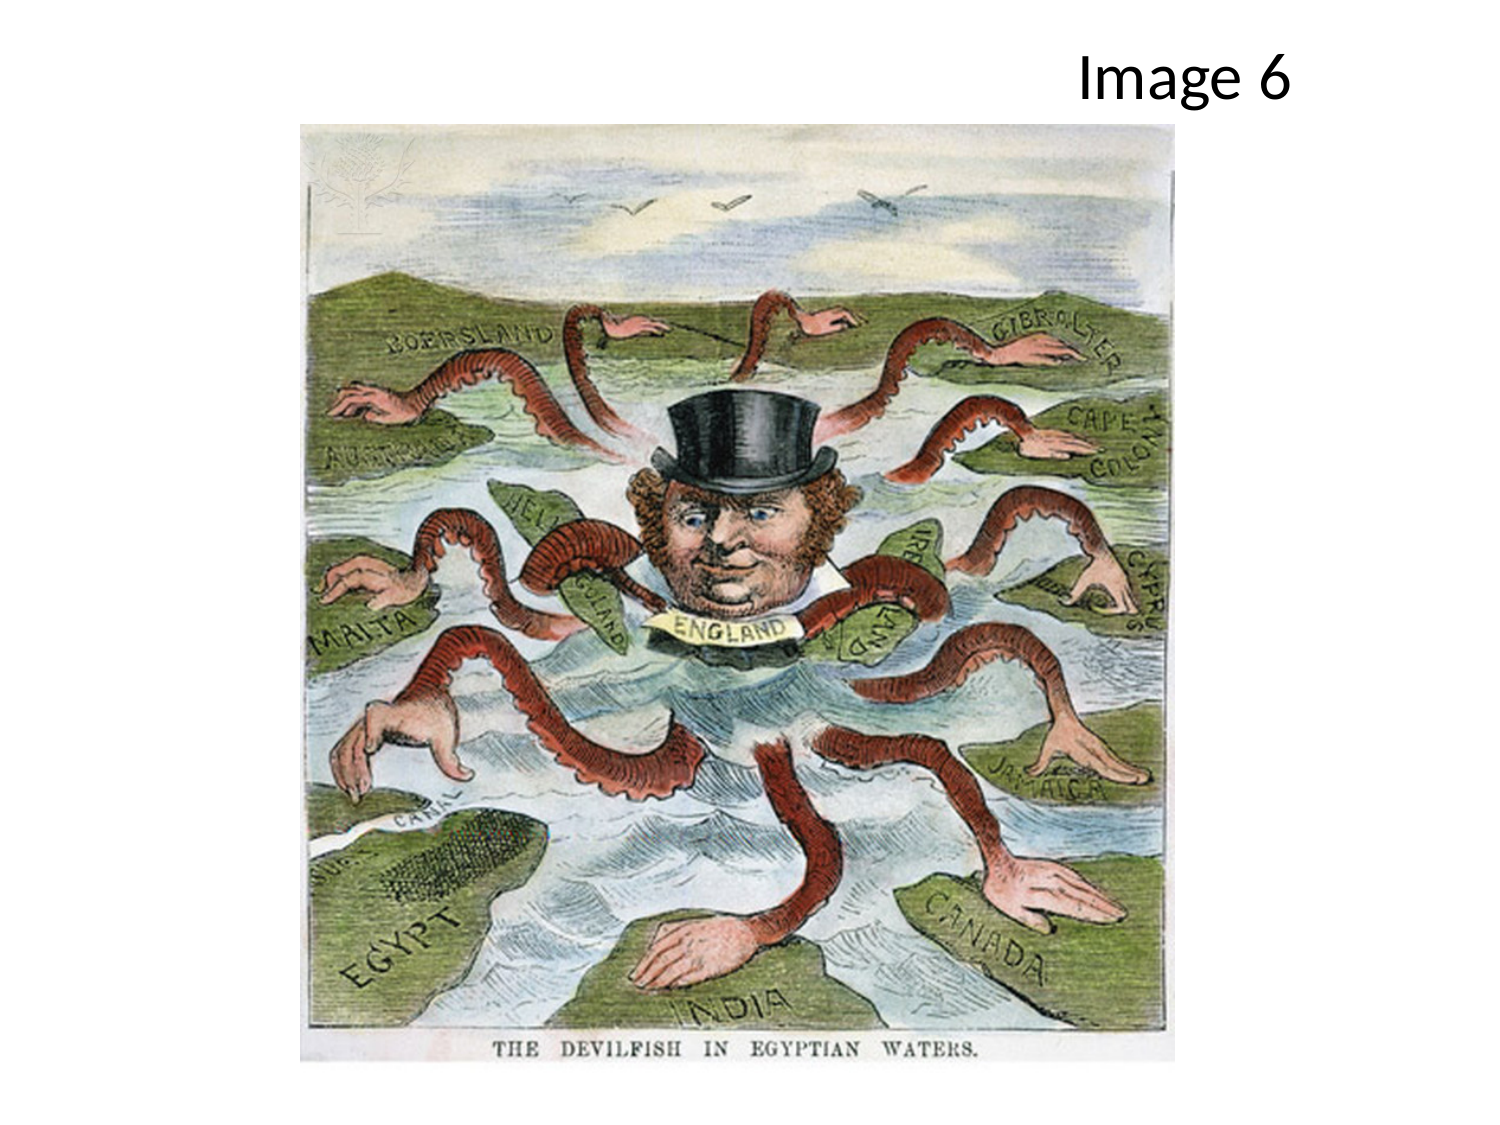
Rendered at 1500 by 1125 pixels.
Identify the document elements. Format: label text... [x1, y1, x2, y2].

text_box Image 6 [1062, 25, 1500, 121]
picture [299, 124, 1176, 1073]
